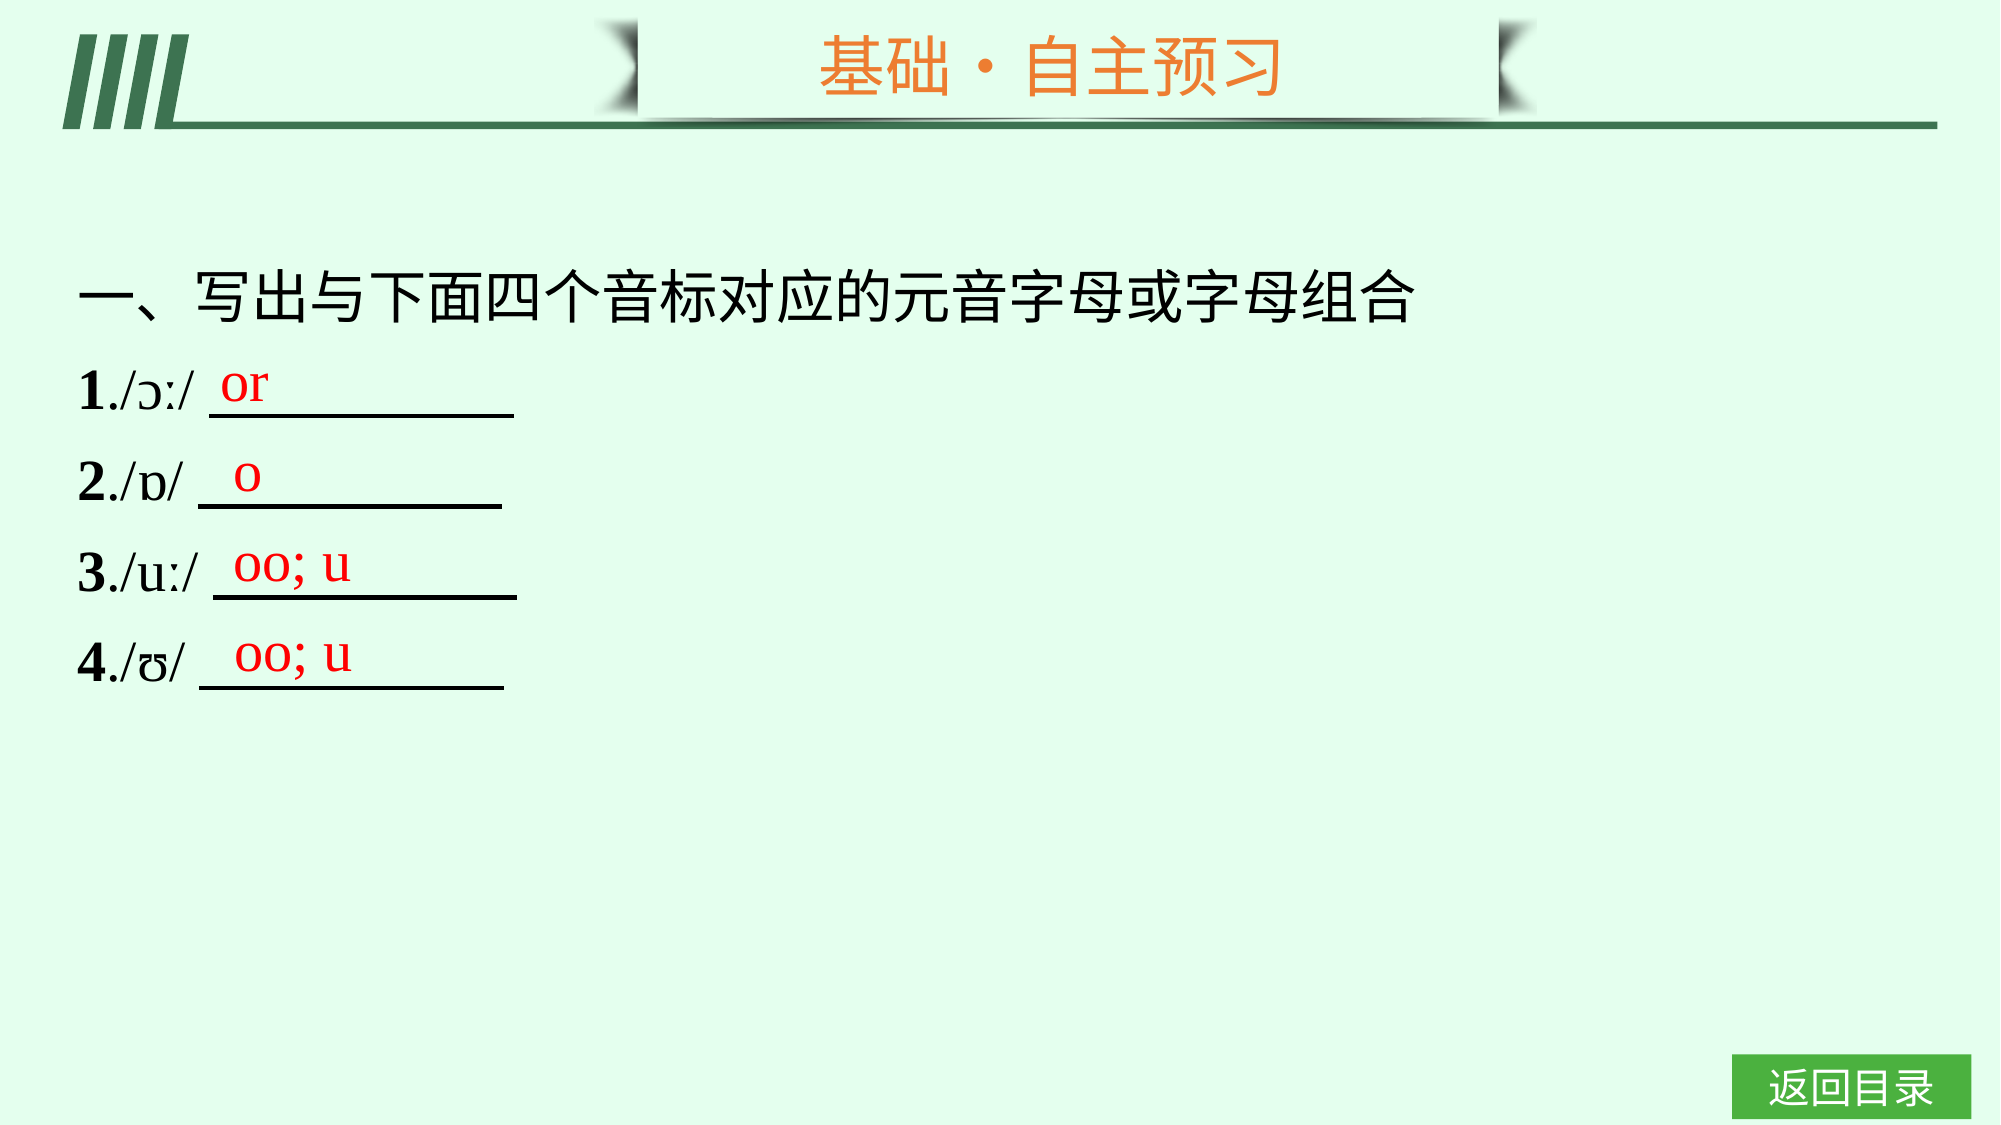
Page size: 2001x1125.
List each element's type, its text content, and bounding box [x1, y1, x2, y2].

text_box o [218, 411, 278, 501]
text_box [594, 16, 1537, 127]
text_box 一、写出与下面四个音标对应的元音字母或字母组合 1./ɔː/ 2./ɒ/ 3./uː/ 4./ʊ/ [62, 231, 1938, 701]
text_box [62, 34, 1938, 130]
text_box or [205, 321, 284, 421]
text_box oo; u [219, 591, 368, 691]
text_box oo; u [218, 501, 367, 601]
